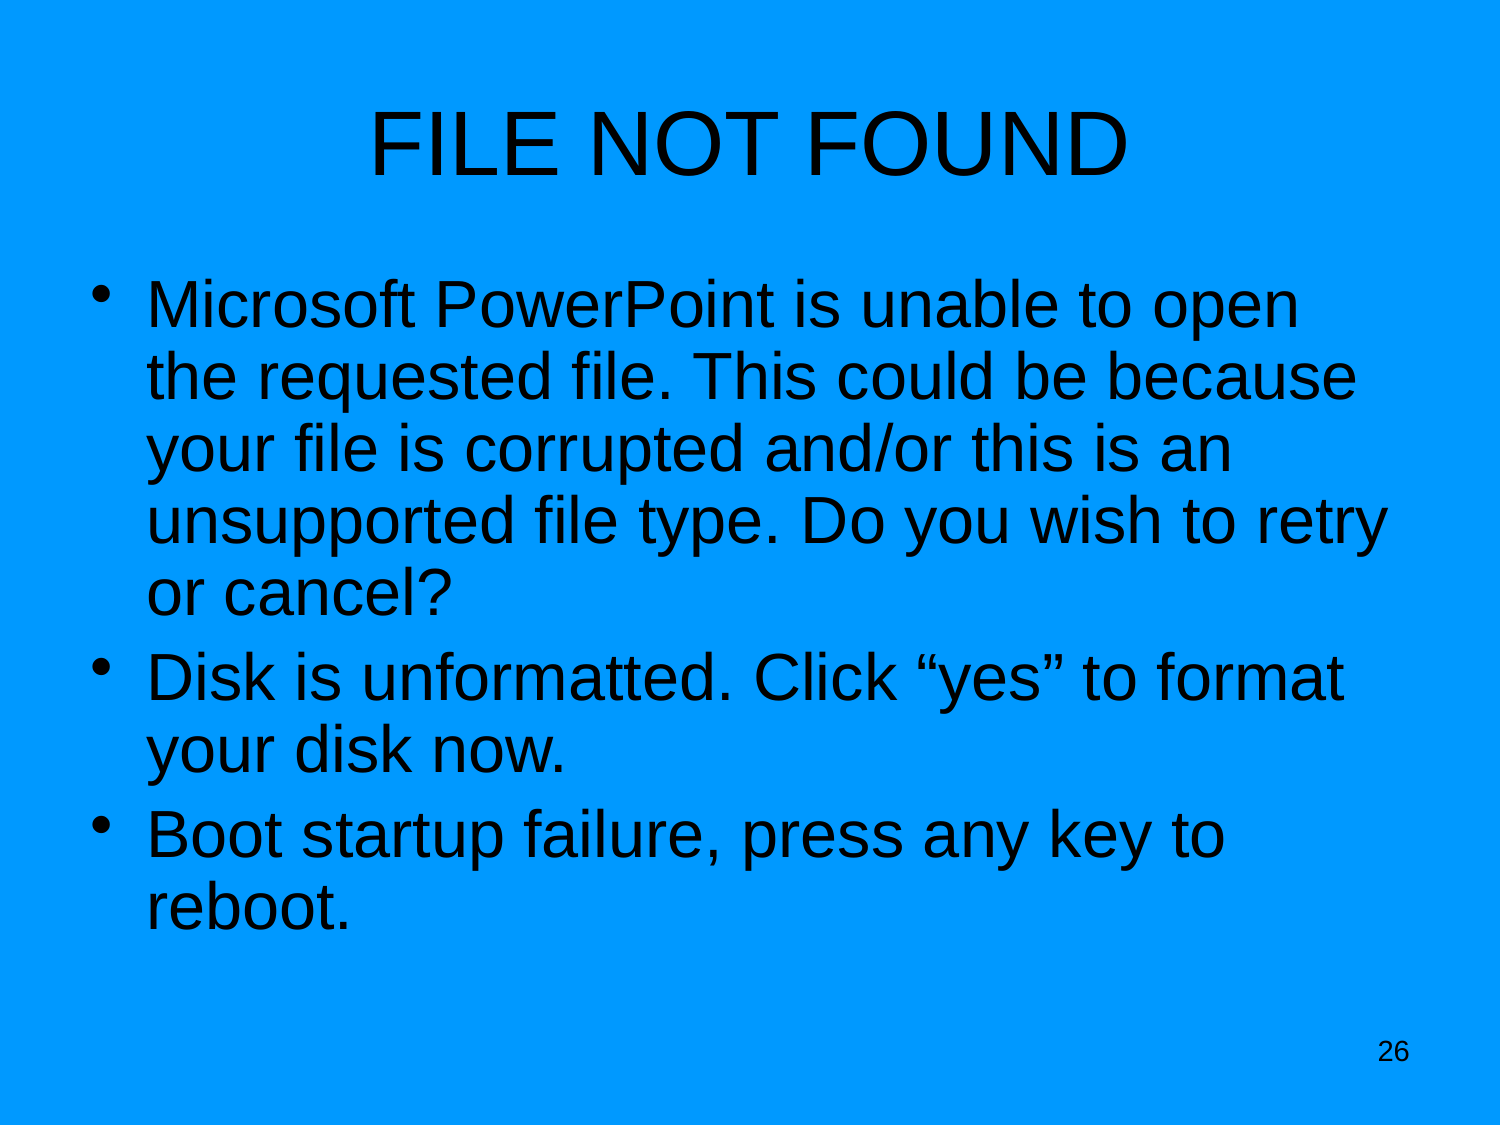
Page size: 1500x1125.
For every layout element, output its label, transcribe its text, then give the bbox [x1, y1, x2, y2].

list Microsoft PowerPoint is unable to open the requested file. This could be because your file is corrupted and/or this is an unsupported file type. Do you wish to retry or cancel? Disk is unformatted. Click “yes” to format your disk now. Boot startup failure, press any key to reboot. [75, 262, 1425, 1005]
slide_number 26 [1074, 1024, 1425, 1103]
title FILE NOT FOUND [75, 45, 1425, 233]
